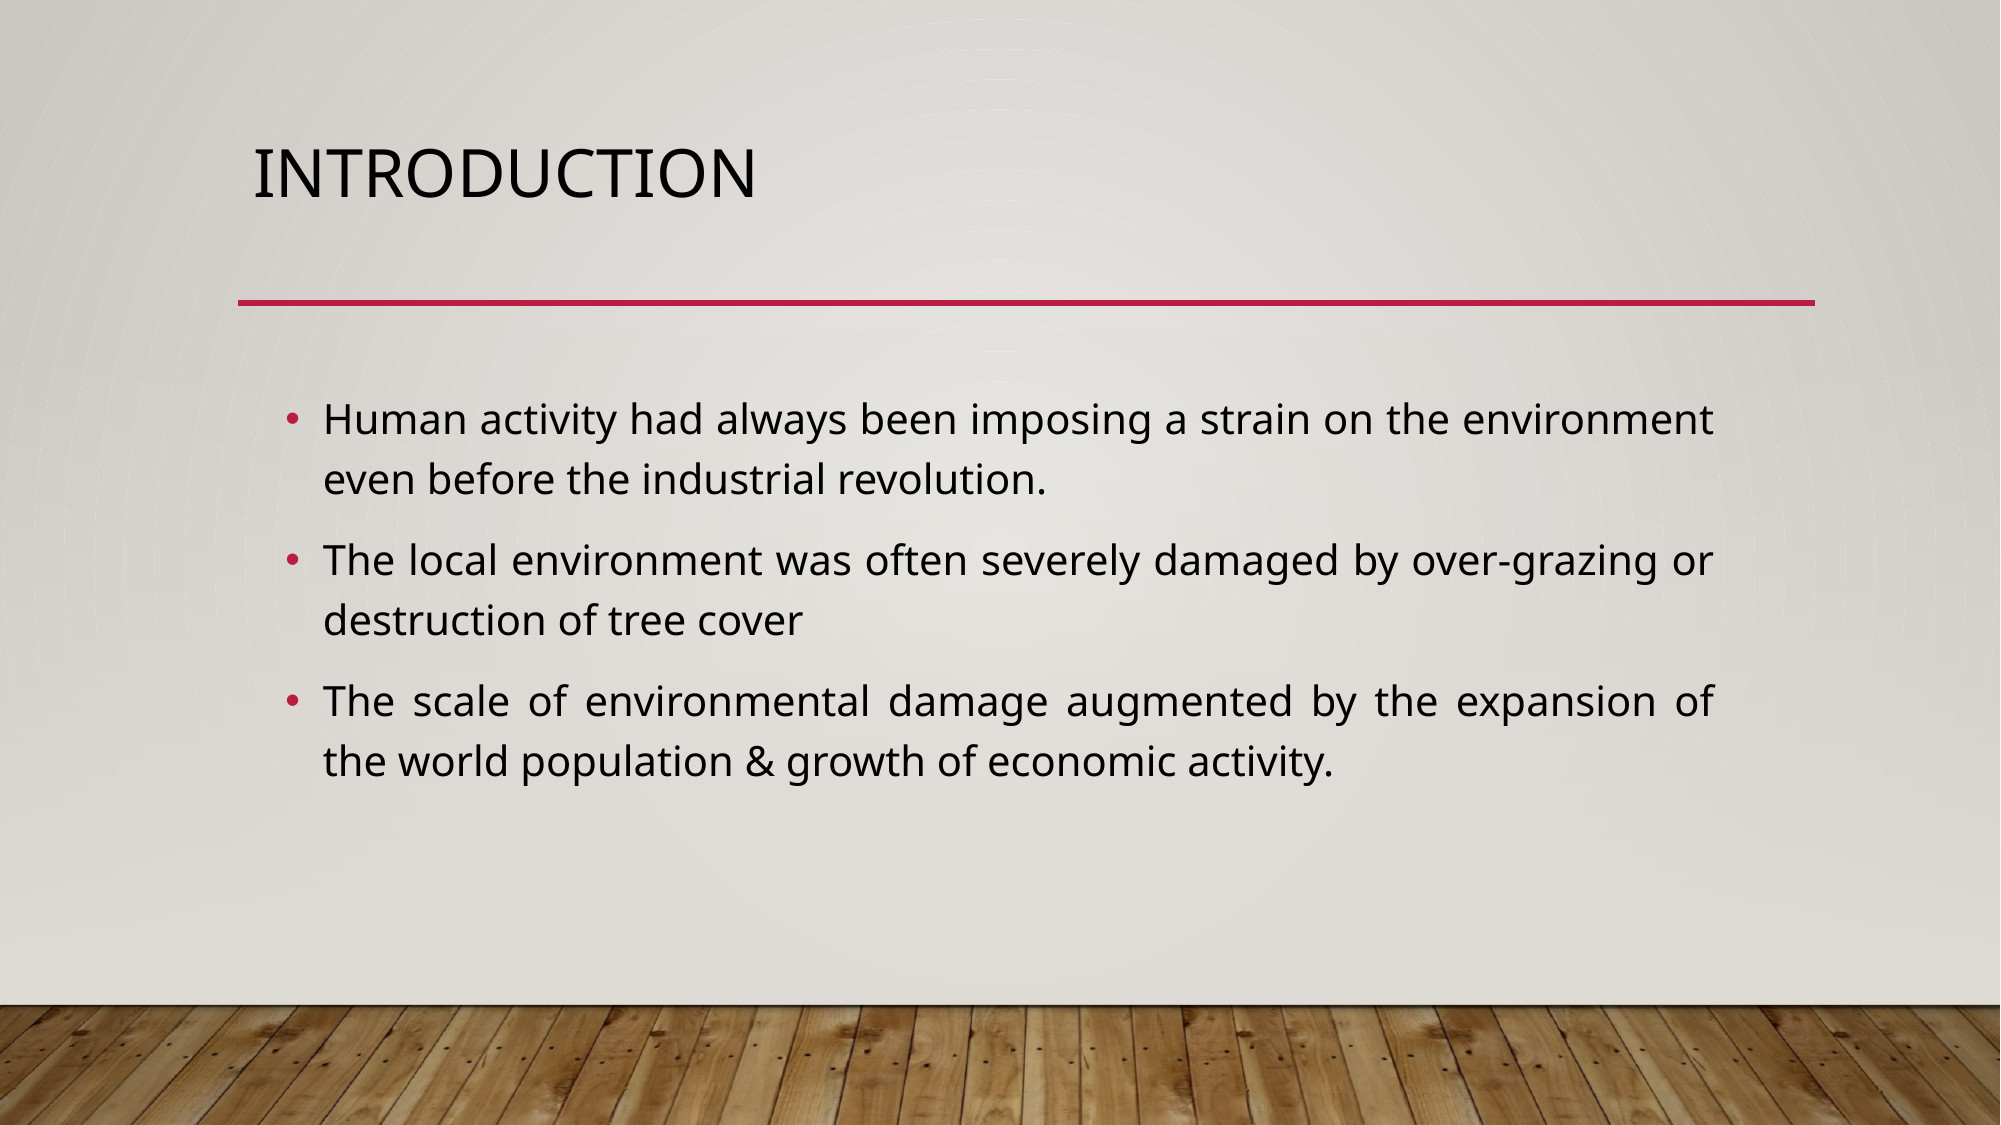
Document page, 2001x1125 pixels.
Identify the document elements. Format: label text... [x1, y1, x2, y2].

picture [0, 1005, 2000, 1125]
title Introduction [238, 131, 1814, 305]
list Human activity had always been imposing a strain on the environment even before the industrial revolution. The local environment was often severely damaged by over-grazing or destruction of tree cover The scale of environmental damage augmented by the expansion of the world population & growth of economic activity. [270, 375, 1730, 878]
